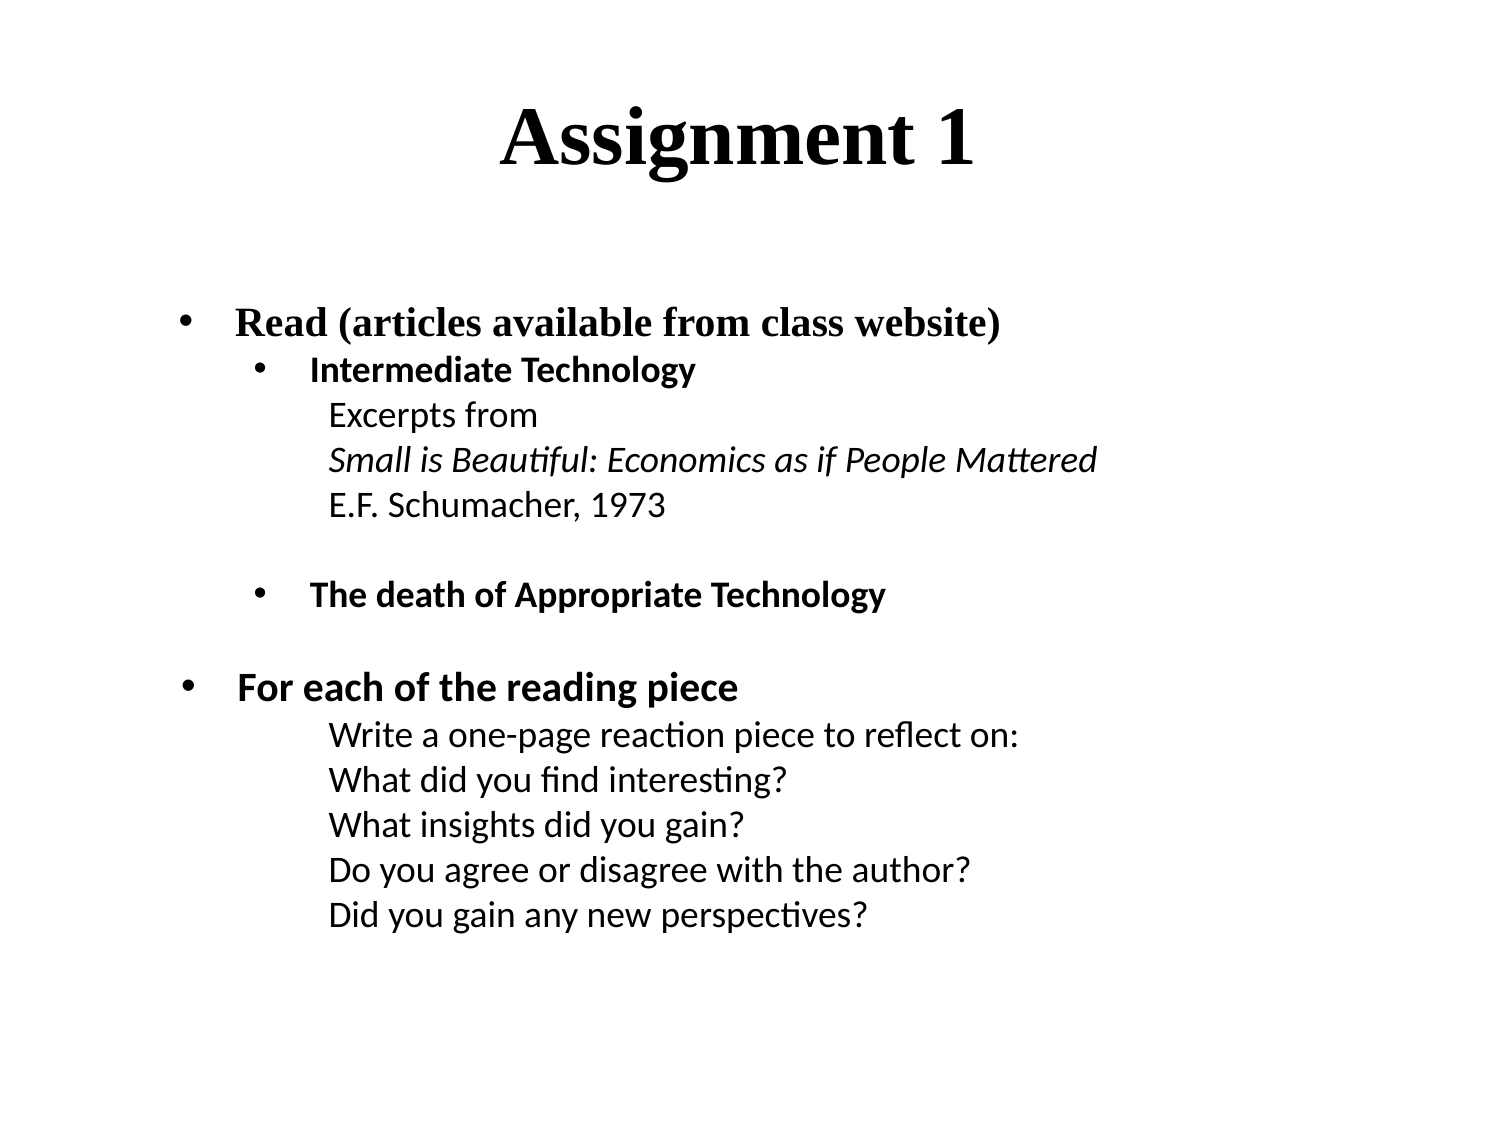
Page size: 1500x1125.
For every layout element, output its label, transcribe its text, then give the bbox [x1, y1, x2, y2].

title Assignment 1 [35, 50, 1442, 213]
text_box Read (articles available from class website) Intermediate Technology Excerpts from Small is Beautiful: Economics as if People Mattered E.F. Schumacher, 1973 The death of Appropriate Technology For each of the reading piece Write a one-page reaction piece to reflect on: What did you find interesting? What insights did you gain? Do you agree or disagree with the author? Did you gain any new perspectives? [163, 287, 1314, 943]
